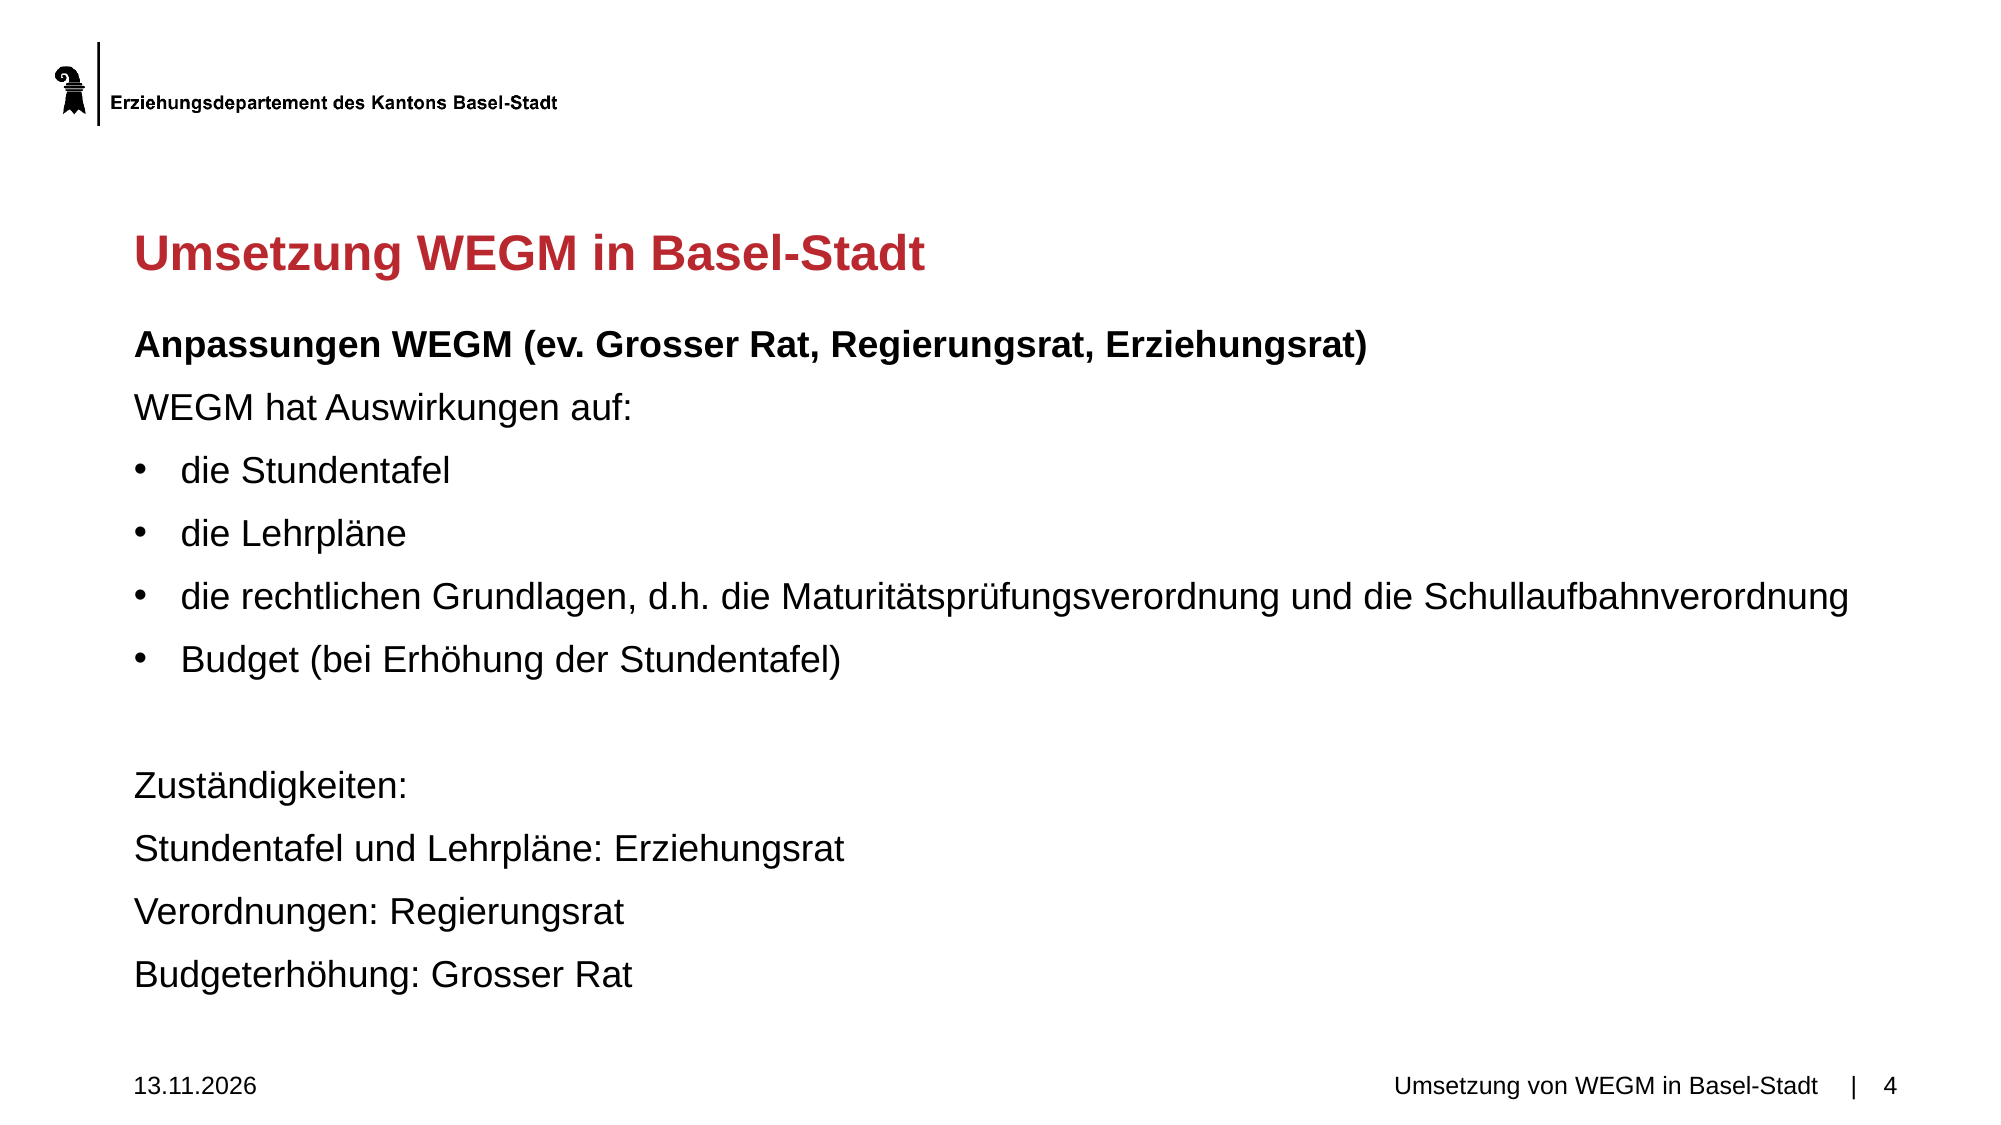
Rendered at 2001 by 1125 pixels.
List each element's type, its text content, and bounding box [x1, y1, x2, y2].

picture [54, 42, 557, 126]
title Umsetzung WEGM in Basel-Stadt [133, 219, 1914, 281]
list Anpassungen WEGM (ev. Grosser Rat, Regierungsrat, Erziehungsrat) WEGM hat Auswirkungen auf: die Stundentafel die Lehrpläne die rechtlichen Grundlagen, d.h. die Maturitätsprüfungsverordnung und die Schullaufbahnverordnung Budget (bei Erhöhung der Stundentafel) Zuständigkeiten: Stundentafel und Lehrpläne: Erziehungsrat Verordnungen: Regierungsrat Budgeterhöhung: Grosser Rat [133, 320, 1914, 1018]
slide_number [133, 1064, 567, 1125]
slide_number | 4 [1850, 1064, 2000, 1125]
footer Umsetzung von WEGM in Basel-Stadt [598, 1064, 1820, 1125]
